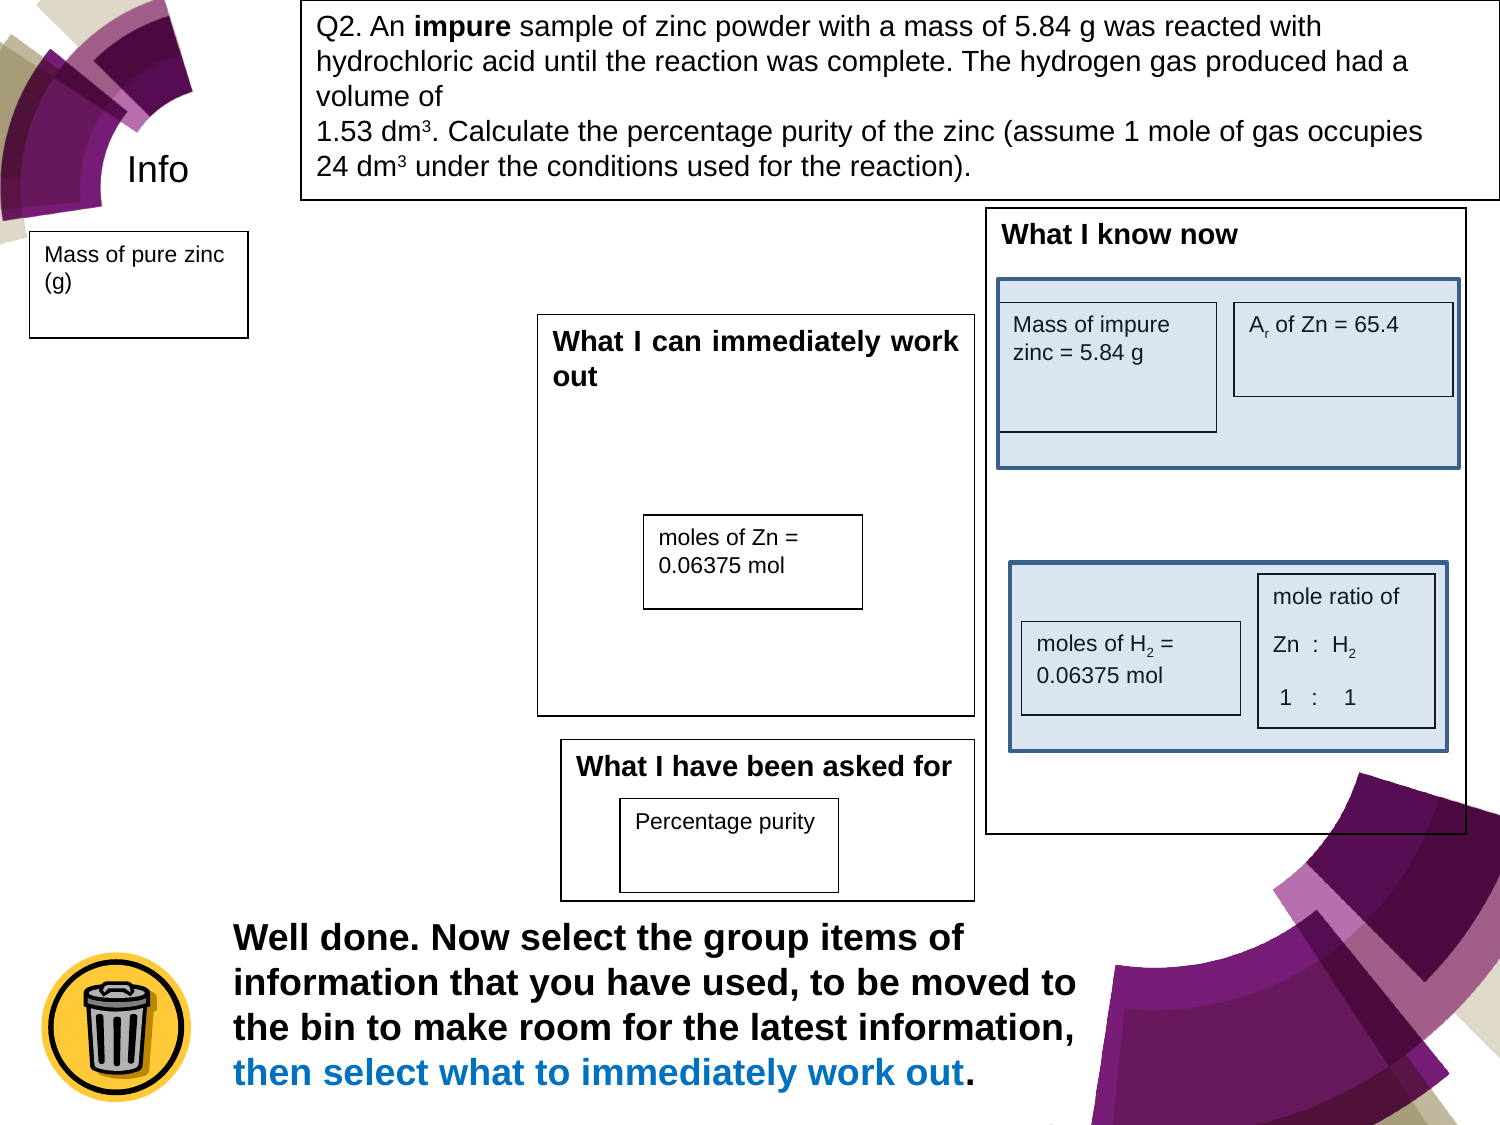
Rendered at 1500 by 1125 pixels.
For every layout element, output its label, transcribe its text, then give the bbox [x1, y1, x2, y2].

picture [41, 952, 192, 1103]
text_box Well done. Now select the group items of information that you have used, to be moved to the bin to make room for the latest information, then select what to immediately work out. [218, 905, 1152, 1100]
text_box [996, 277, 1461, 470]
text_box What I can immediately work out [537, 314, 975, 717]
text_box Q2. An impure sample of zinc powder with a mass of 5.84 g was reacted with hydrochloric acid until the reaction was complete. The hydrogen gas produced had a volume of 1.53 dm3. Calculate the percentage purity of the zinc (assume 1 mole of gas occupies 24 dm3 under the conditions used for the reaction). [301, 0, 1500, 200]
text_box moles of Zn = 0.06375 mol [643, 515, 863, 609]
text_box Percentage purity [620, 798, 839, 893]
text_box What I have been asked for ? [561, 739, 975, 901]
text_box What I know now [986, 208, 1467, 835]
text_box Info [112, 137, 242, 197]
text_box Mass of pure zinc (g) [29, 231, 249, 338]
picture [1009, 716, 1500, 1125]
picture [0, 0, 219, 256]
